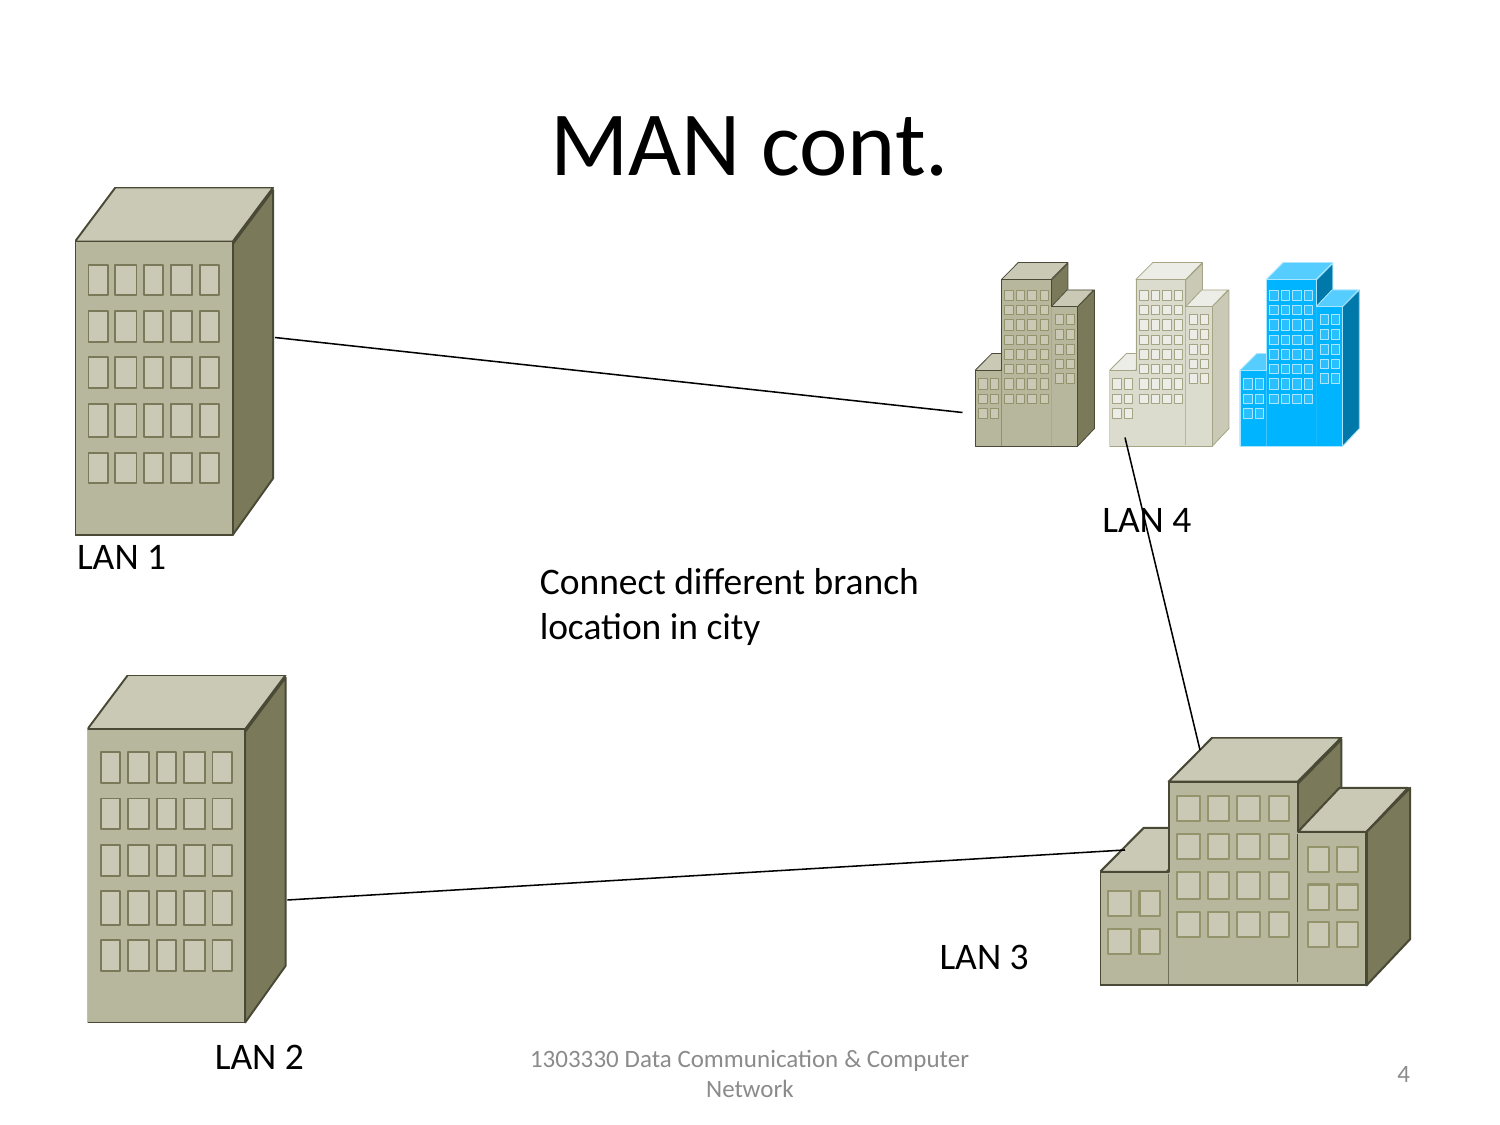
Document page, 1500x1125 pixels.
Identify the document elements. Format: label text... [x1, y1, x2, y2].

text_box LAN 1 [62, 524, 288, 585]
picture [1099, 737, 1413, 988]
text_box LAN 2 [199, 1024, 425, 1085]
footer 1303330 Data Communication & Computer Network [512, 1042, 988, 1103]
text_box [974, 262, 1361, 448]
picture [87, 674, 288, 1026]
text_box Connect different branch location in city [524, 549, 988, 655]
title MAN cont. [75, 45, 1425, 233]
text_box LAN 3 [924, 924, 1094, 985]
text_box LAN 4 [1087, 487, 1313, 548]
slide_number 4 [1074, 1042, 1425, 1103]
picture [74, 187, 276, 538]
